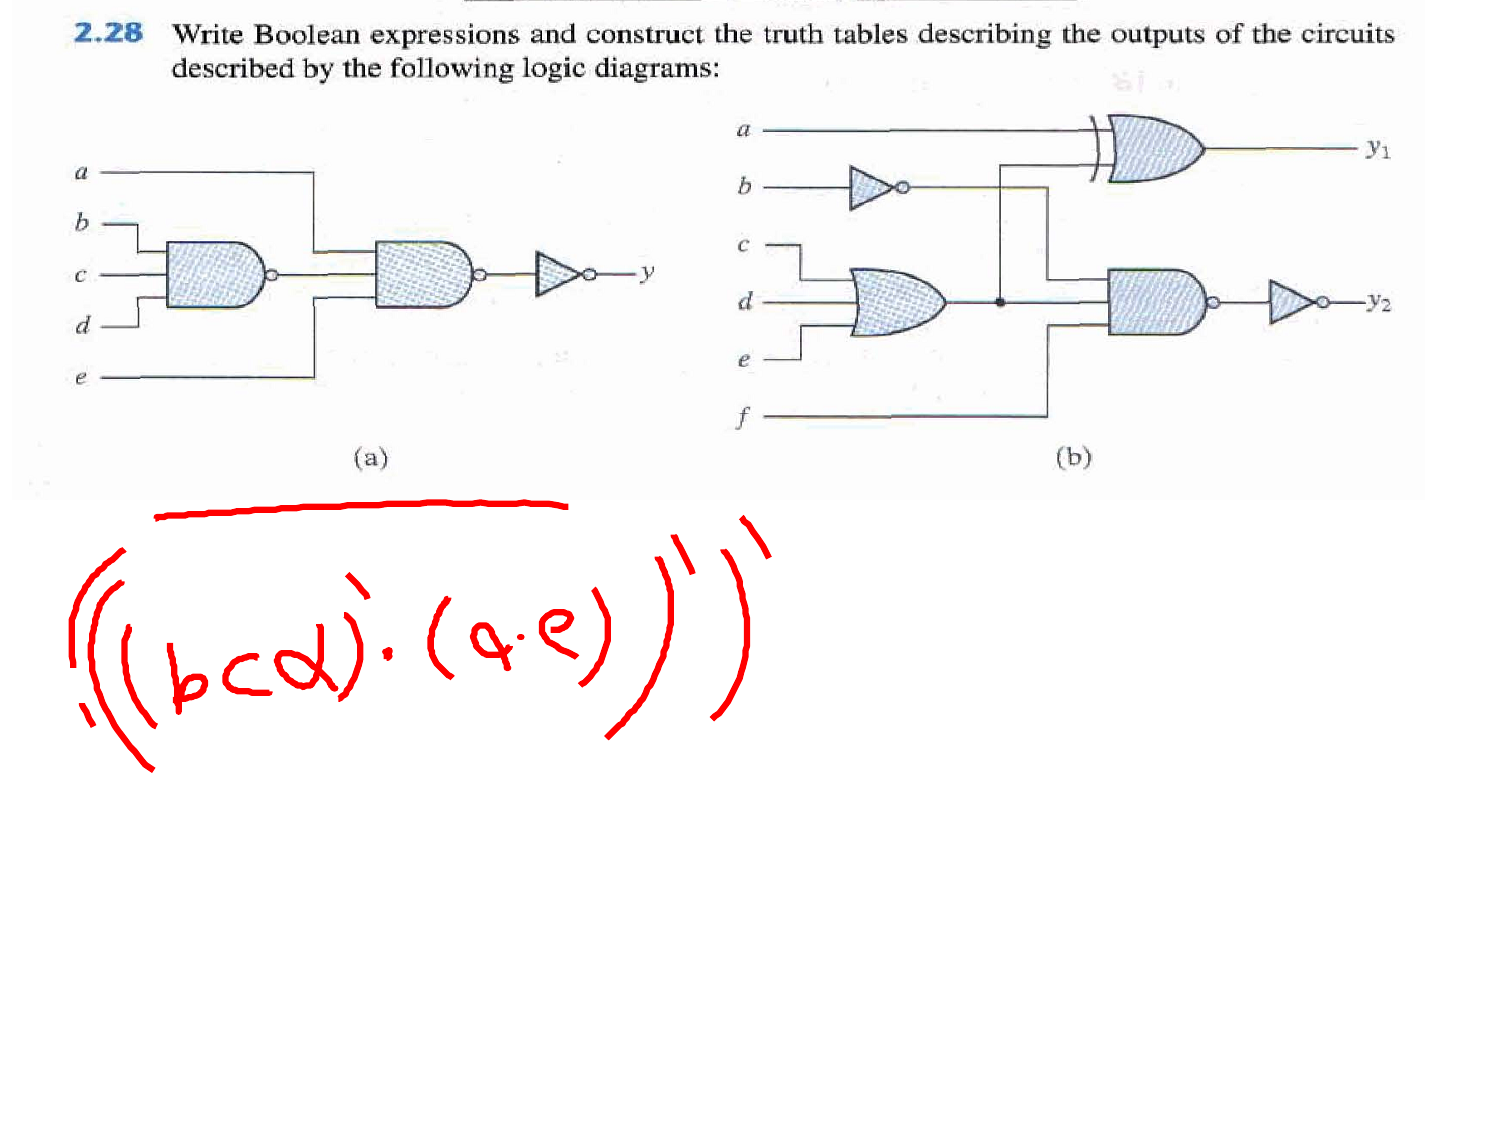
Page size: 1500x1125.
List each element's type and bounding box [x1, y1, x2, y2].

text_box [346, 573, 369, 600]
text_box [276, 624, 337, 690]
text_box [541, 611, 578, 659]
text_box [605, 556, 672, 739]
text_box [81, 703, 95, 727]
picture [12, 0, 1426, 501]
text_box [130, 626, 157, 728]
text_box [429, 597, 454, 679]
text_box [224, 655, 271, 694]
text_box [672, 534, 694, 575]
text_box [169, 642, 206, 713]
text_box [711, 549, 748, 720]
text_box [338, 614, 362, 700]
text_box [155, 510, 456, 520]
text_box [384, 649, 391, 660]
text_box [472, 624, 511, 669]
text_box [740, 516, 770, 559]
text_box [90, 581, 155, 772]
text_box [579, 588, 609, 686]
text_box [70, 548, 125, 668]
